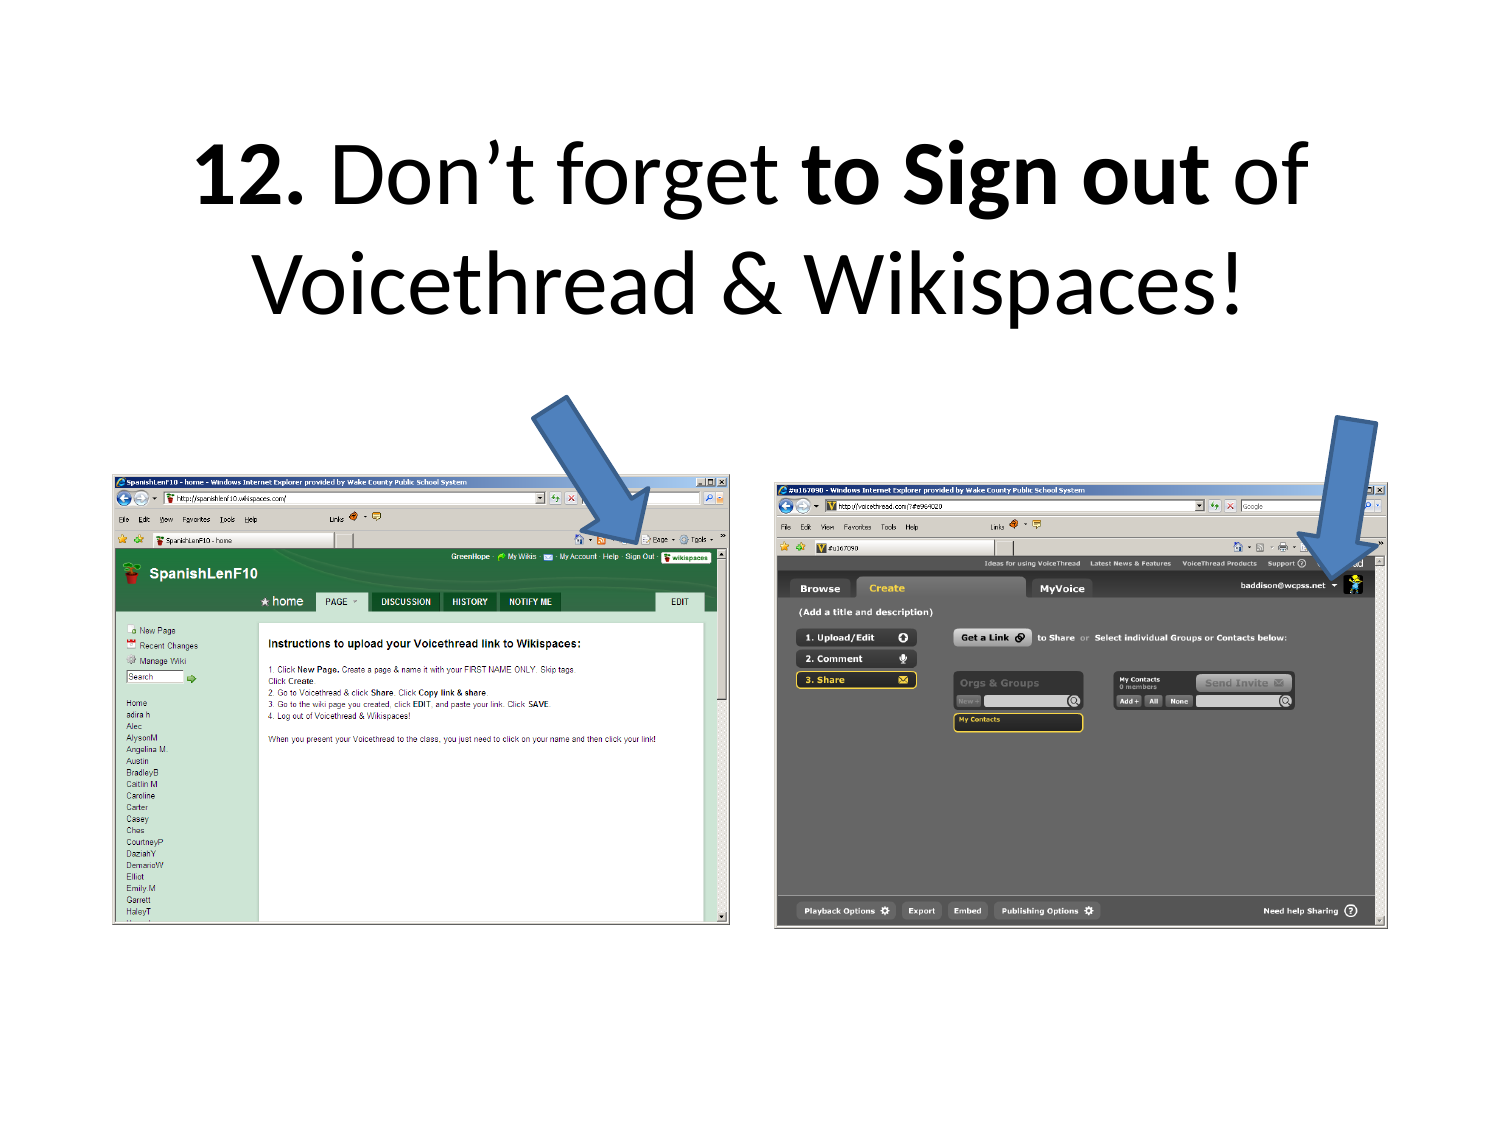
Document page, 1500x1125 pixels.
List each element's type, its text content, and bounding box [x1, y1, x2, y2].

text_box [1324, 415, 1379, 480]
title 12. Don’t forget to Sign out of Voicethread & Wikispaces! [75, 45, 1425, 400]
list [112, 474, 730, 926]
picture [774, 482, 1388, 930]
text_box [531, 394, 618, 473]
